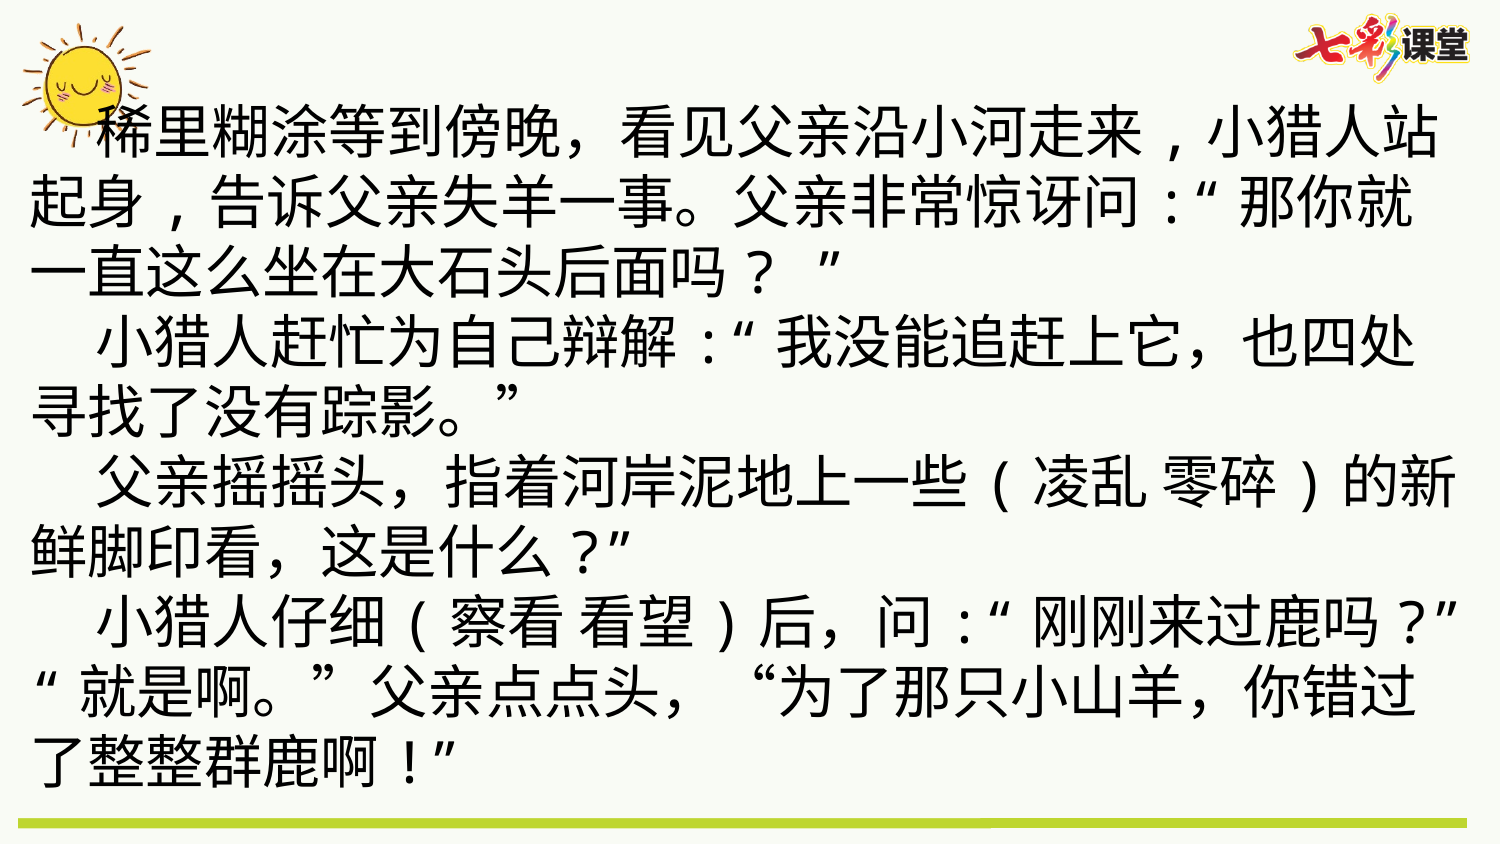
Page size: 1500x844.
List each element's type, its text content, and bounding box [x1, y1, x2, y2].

picture [0, 0, 173, 172]
text_box 稀里糊涂等到傍晚，看见父亲沿小河走来,小猎人站起身,告诉父亲失羊一事。父亲非常惊讶问:“那你就一直这么坐在大石头后面吗? ” 小猎人赶忙为自己辩解:“我没能追赶上它，也四处寻找了没有踪影。” 父亲摇摇头，指着河岸泥地上一些(凌乱 零碎)的新鲜脚印看，这是什么?” 小猎人仔细(察看 看望)后，问:“刚刚来过鹿吗?” “就是啊。”父亲点点头，“为了那只小山羊，你错过了整整群鹿啊!” [14, 87, 1486, 803]
picture [1291, 9, 1472, 87]
picture [18, 803, 1467, 844]
